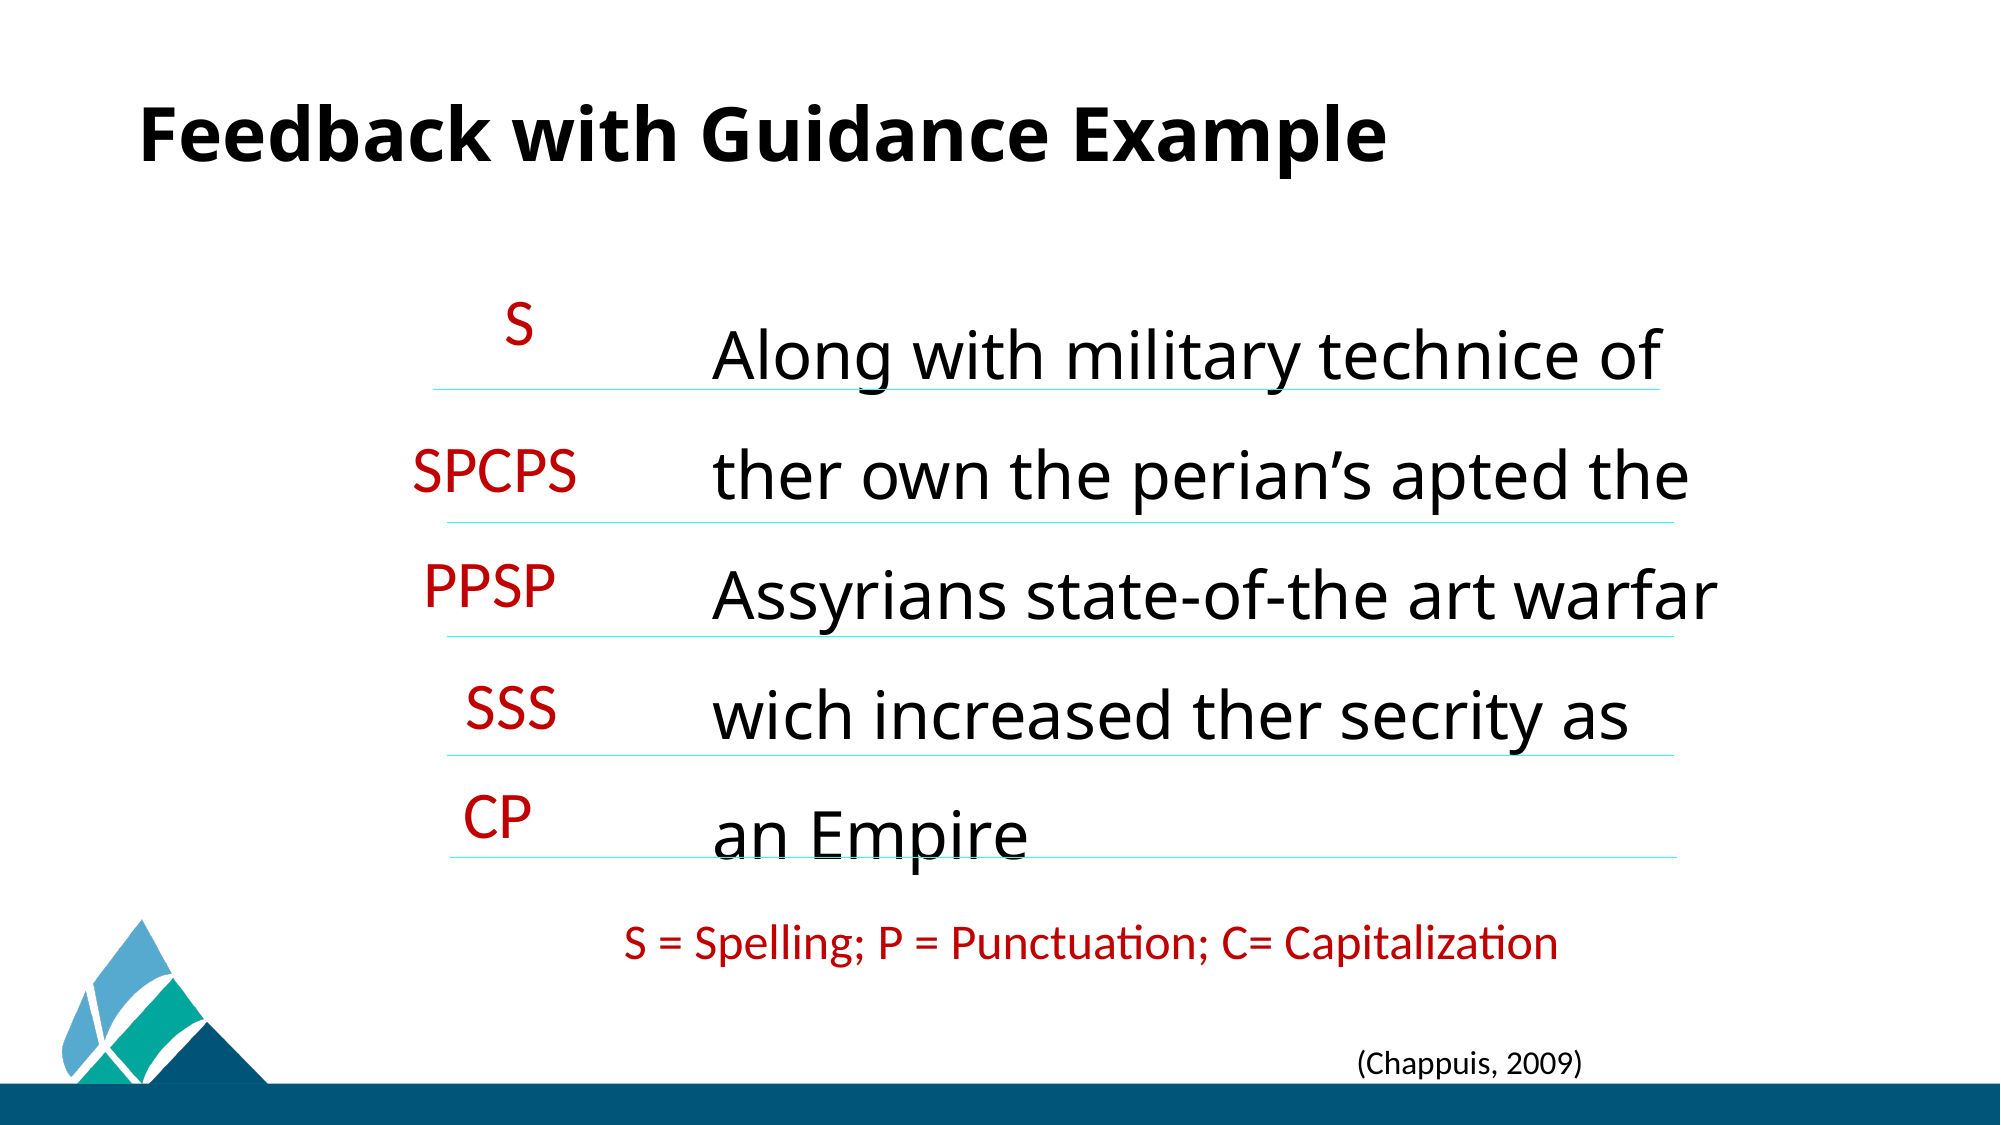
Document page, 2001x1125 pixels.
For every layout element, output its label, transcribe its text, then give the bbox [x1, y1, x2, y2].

text_box (Chappuis, 2009) [1341, 1033, 1678, 1089]
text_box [363, 265, 1784, 877]
picture [62, 919, 268, 1083]
title Feedback with Guidance Example [137, 59, 1863, 203]
text_box S = Spelling; P = Punctuation; C= Capitalization [389, 902, 1783, 977]
